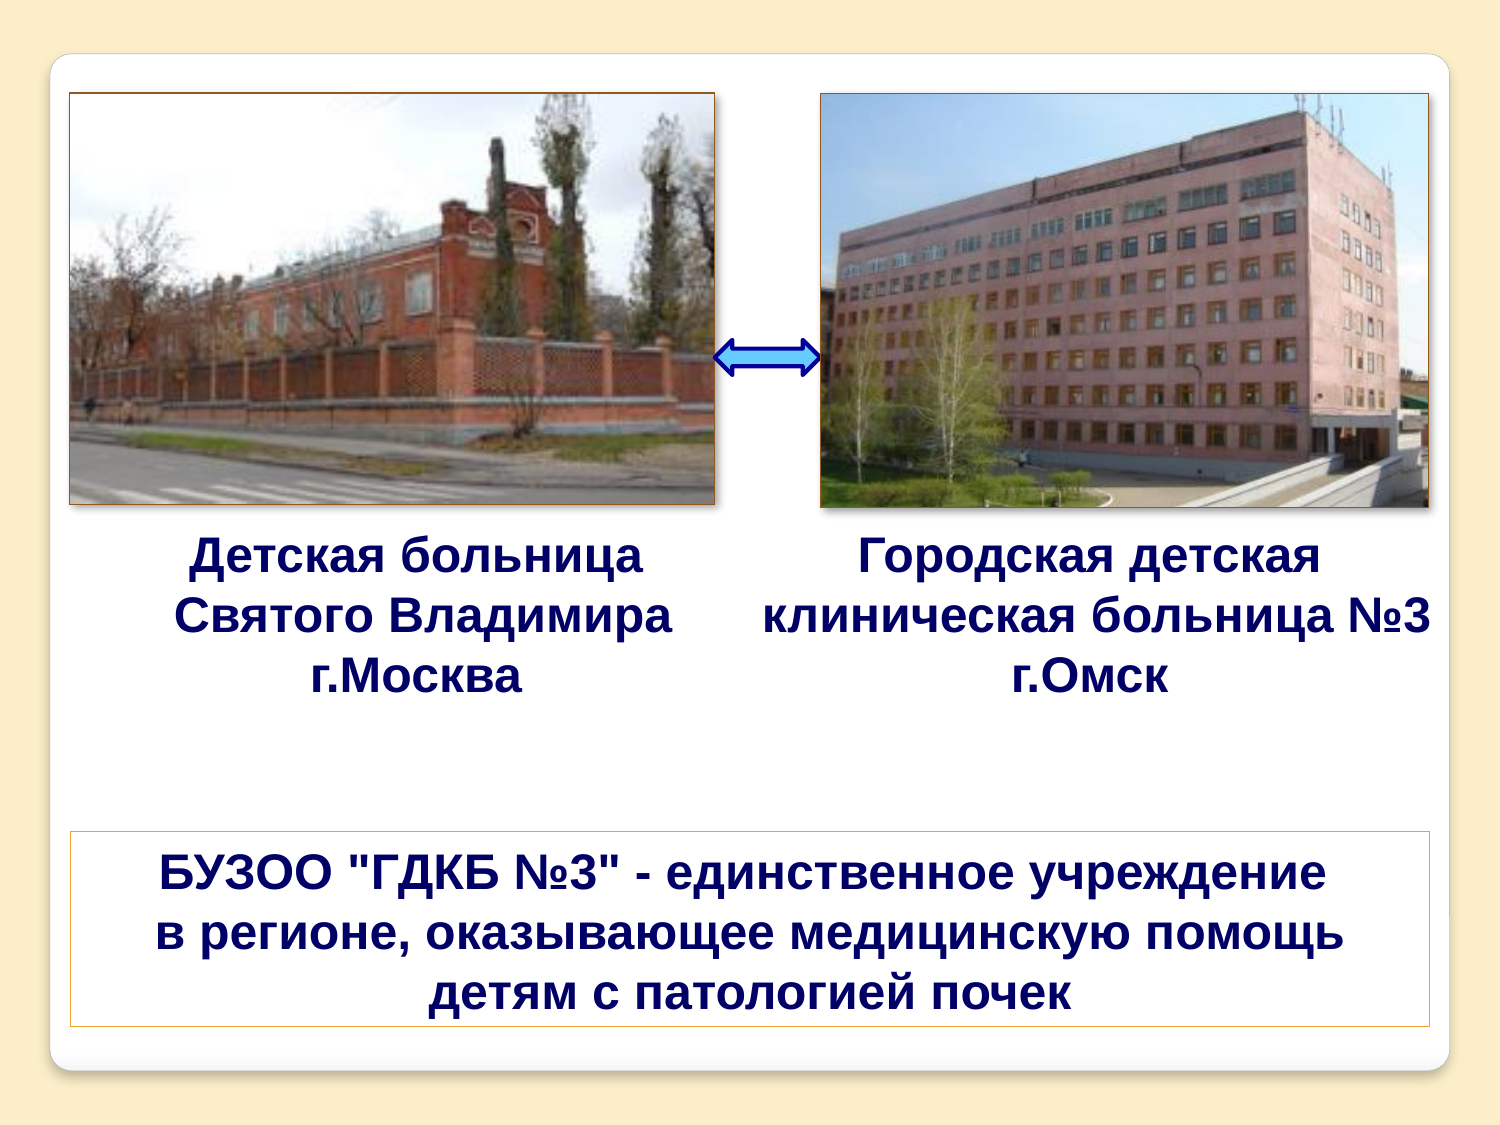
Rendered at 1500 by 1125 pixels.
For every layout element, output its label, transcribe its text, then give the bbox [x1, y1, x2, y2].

picture [70, 93, 715, 505]
text_box [718, 337, 814, 377]
text_box Городская детская клиническая больница №3 г.Омск [714, 515, 1465, 776]
text_box БУЗОО "ГДКБ №3" - единственное учреждение в регионе, оказывающее медицинскую помощь детям с патологией почек [70, 831, 1430, 1027]
picture [820, 93, 1429, 509]
text_box Детская больница Святого Владимира г.Москва [58, 515, 714, 711]
